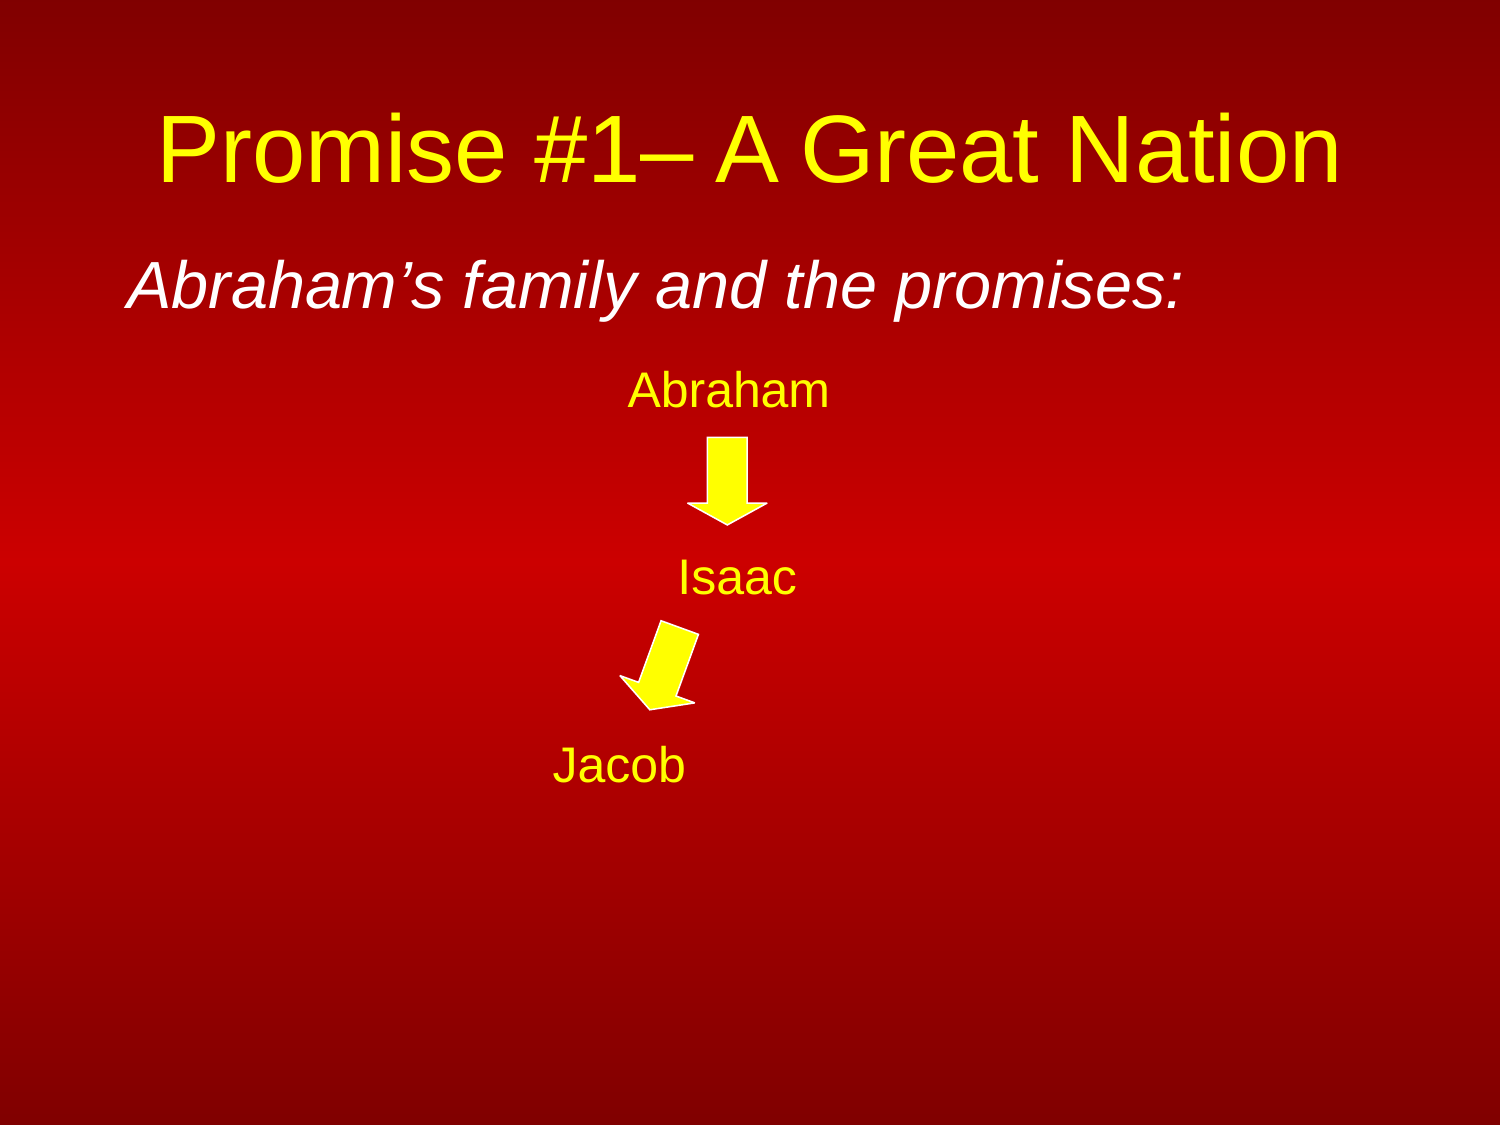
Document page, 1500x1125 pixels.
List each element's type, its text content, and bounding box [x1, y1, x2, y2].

text_box Jacob [537, 724, 701, 800]
text_box Isaac [662, 537, 812, 613]
title Promise #1– A Great Nation [37, 50, 1463, 238]
list Abraham’s family and the promises: [112, 249, 1388, 338]
text_box Abraham [612, 349, 846, 425]
text_box [619, 620, 699, 710]
text_box [687, 437, 768, 525]
